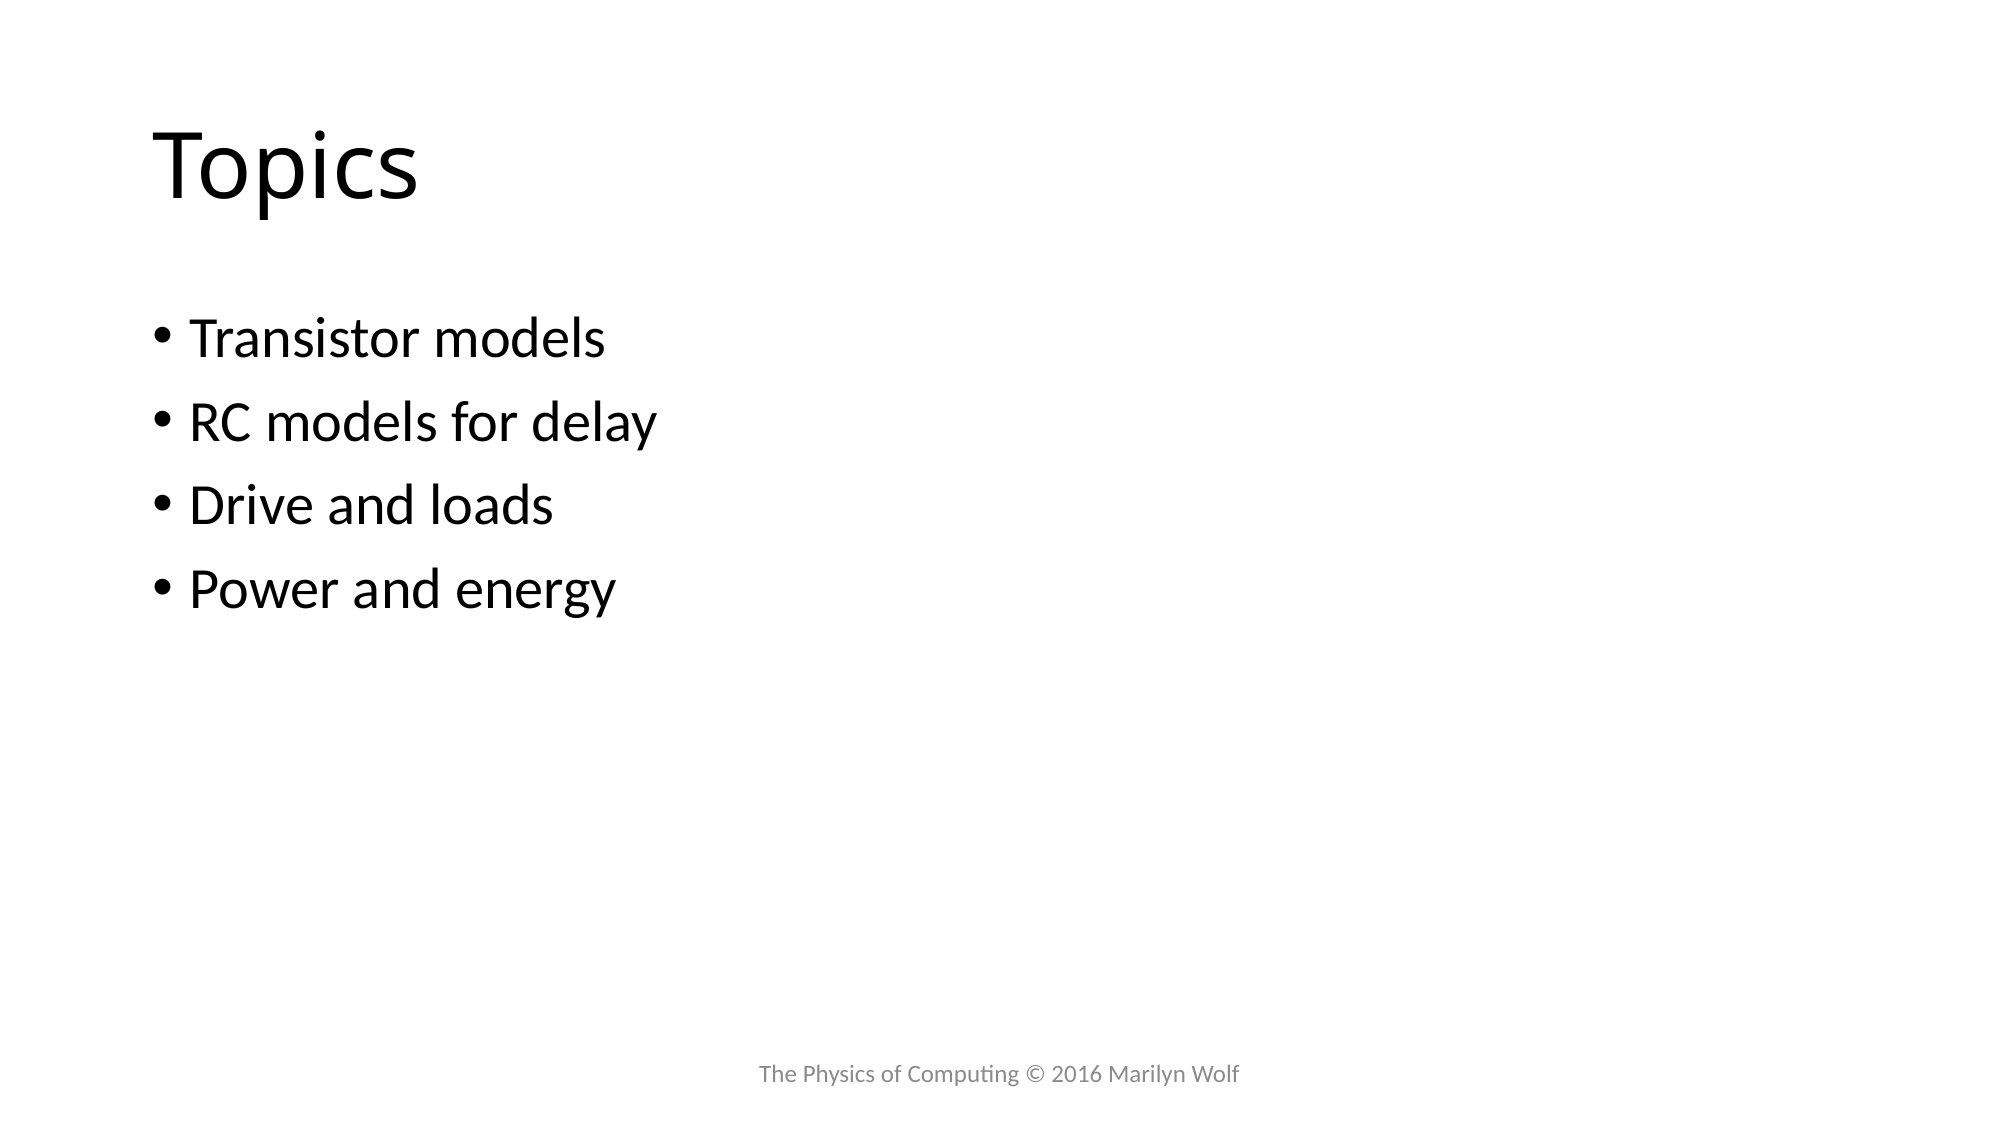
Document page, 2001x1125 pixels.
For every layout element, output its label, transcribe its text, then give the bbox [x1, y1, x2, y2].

footer The Physics of Computing © 2016 Marilyn Wolf [662, 1042, 1338, 1103]
list Transistor models RC models for delay Drive and loads Power and energy [137, 299, 1863, 1014]
title Topics [137, 59, 1863, 278]
